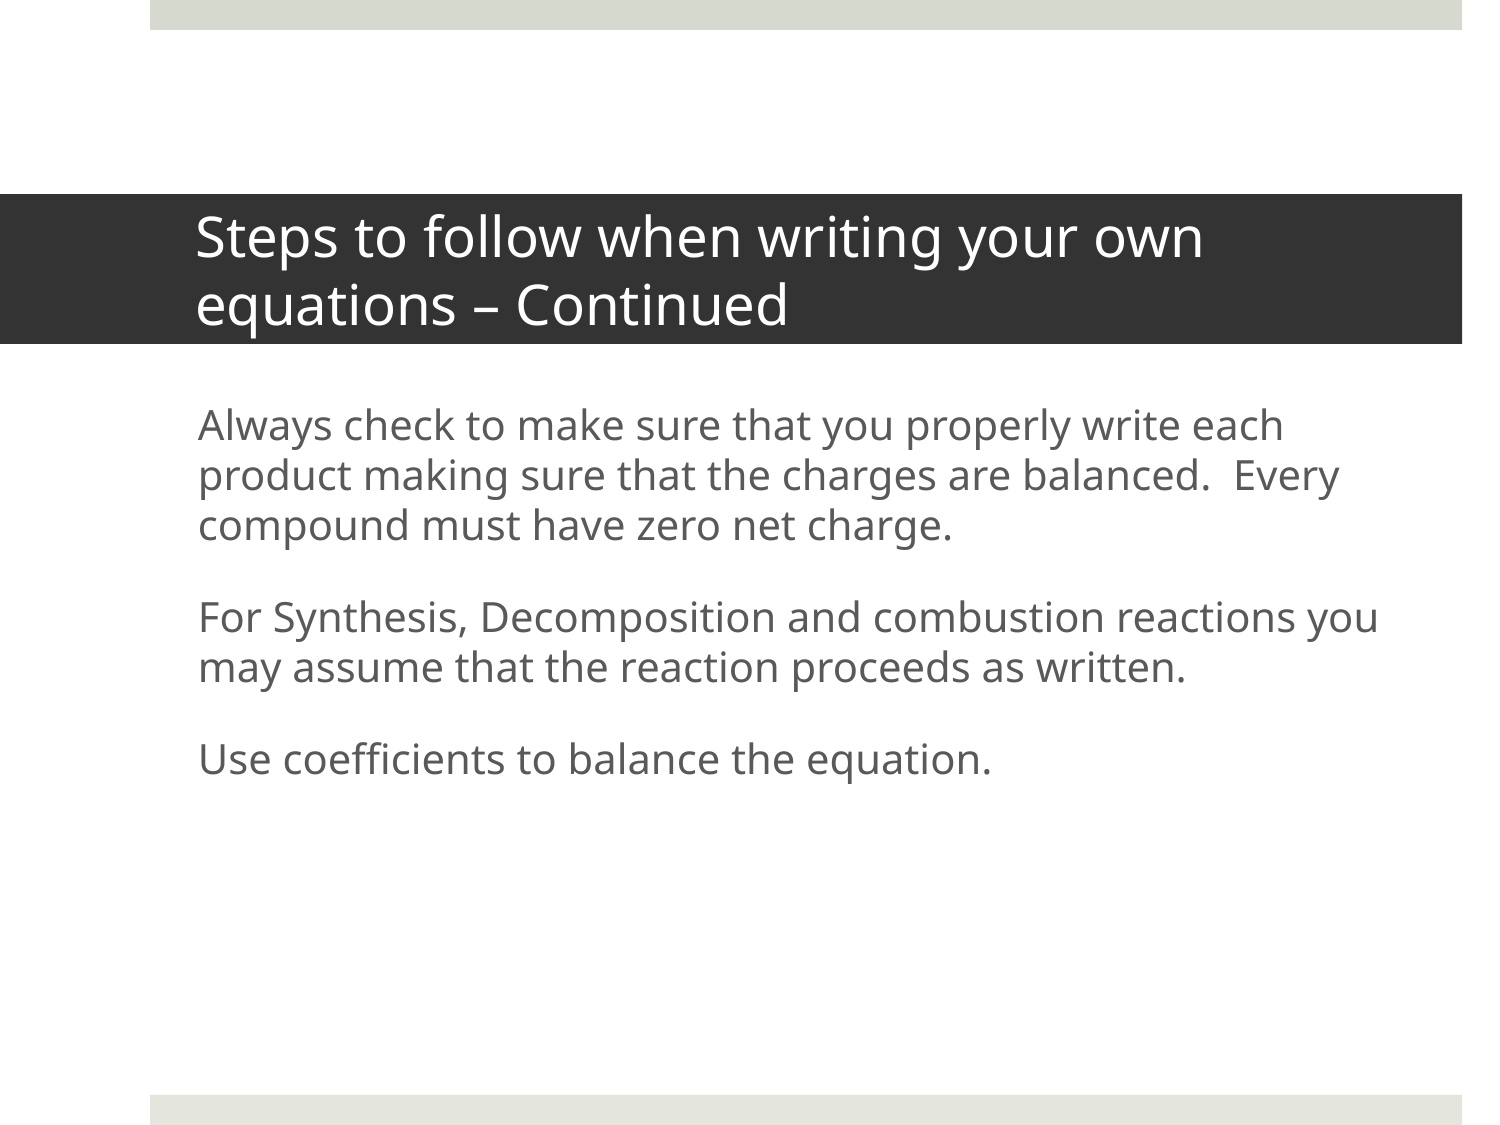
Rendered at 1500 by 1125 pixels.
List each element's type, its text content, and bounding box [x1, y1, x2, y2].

title Steps to follow when writing your own equations – Continued [0, 194, 1463, 344]
list Always check to make sure that you properly write each product making sure that the charges are balanced. Every compound must have zero net charge. For Synthesis, Decomposition and combustion reactions you may assume that the reaction proceeds as written. Use coefficients to balance the equation. [182, 391, 1432, 906]
